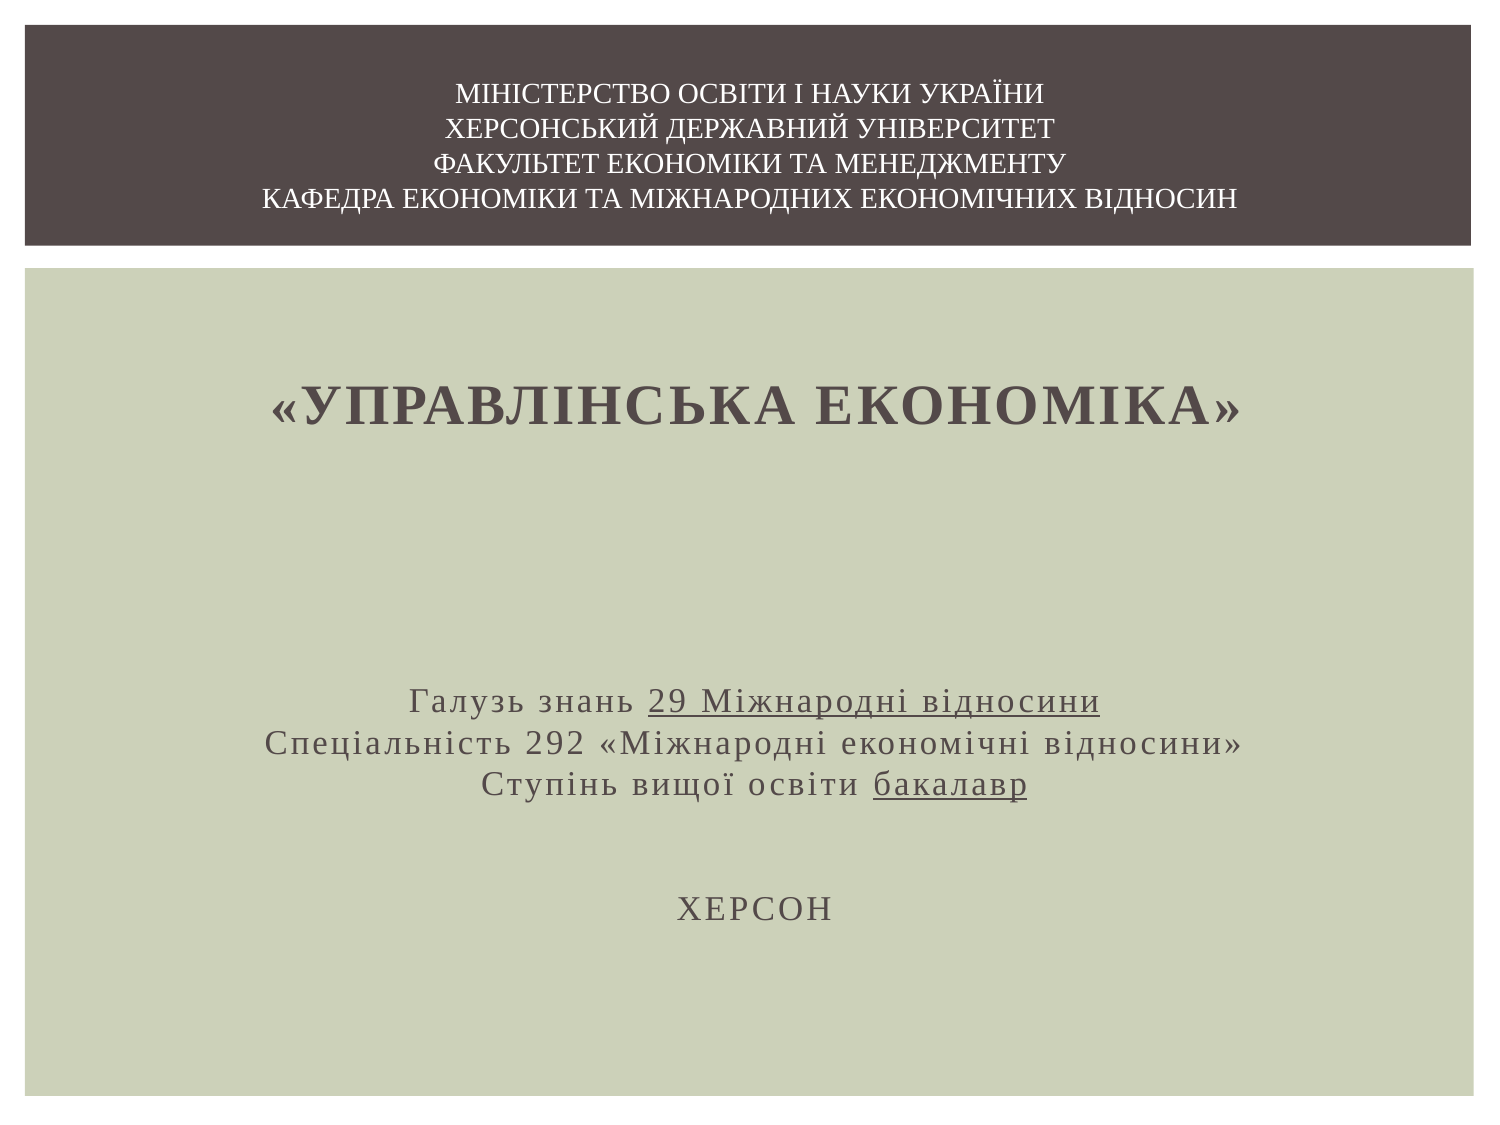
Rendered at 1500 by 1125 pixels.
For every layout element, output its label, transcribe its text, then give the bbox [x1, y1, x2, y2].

list «УПРАВЛІНСЬКА ЕКОНОМІКА» Галузь знань 29 Міжнародні відносини Спеціальність 292 «Міжнародні економічні відносини» Ступінь вищої освіти бакалавр ХЕРСОН [62, 281, 1442, 1005]
title Міністерство освіти і науки України Херсонський державний університет Факультет економіки та менеджменту Кафедра економіки та міжнародних економічних відносин [62, 58, 1438, 232]
